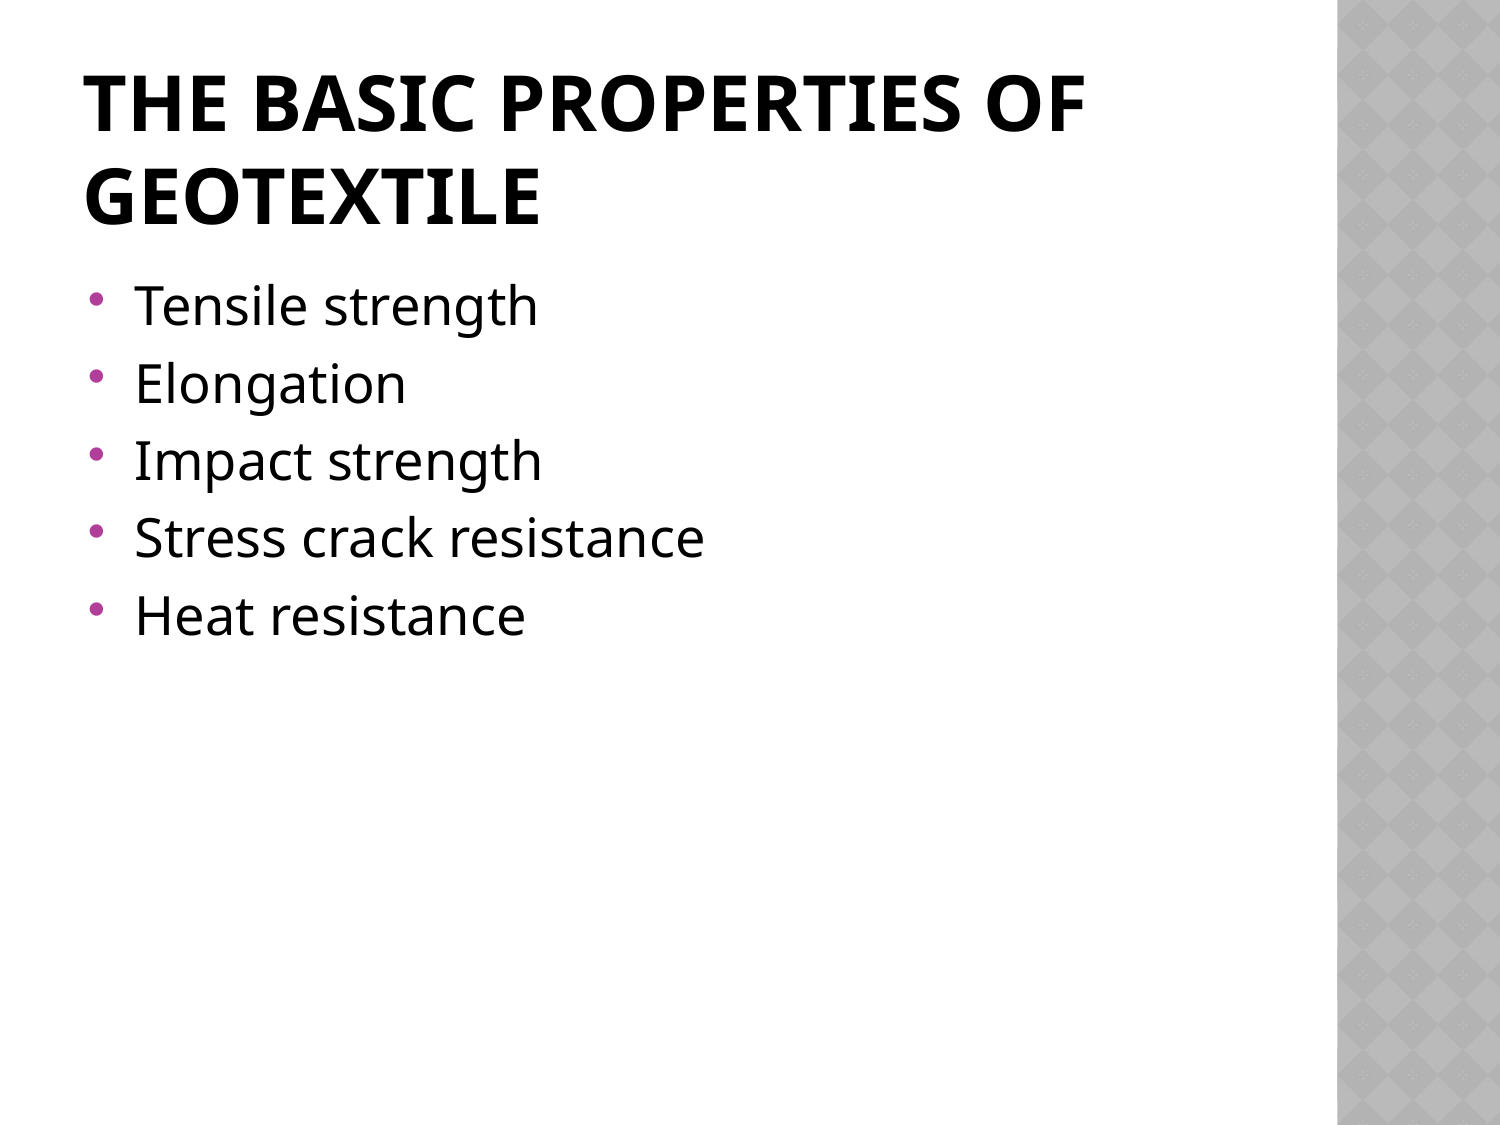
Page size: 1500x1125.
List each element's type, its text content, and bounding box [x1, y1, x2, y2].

title THE BASIC PROPERTIES OF GEOTEXTILE [75, 52, 1263, 240]
list Tensile strength Elongation Impact strength Stress crack resistance Heat resistance [75, 264, 1263, 1059]
